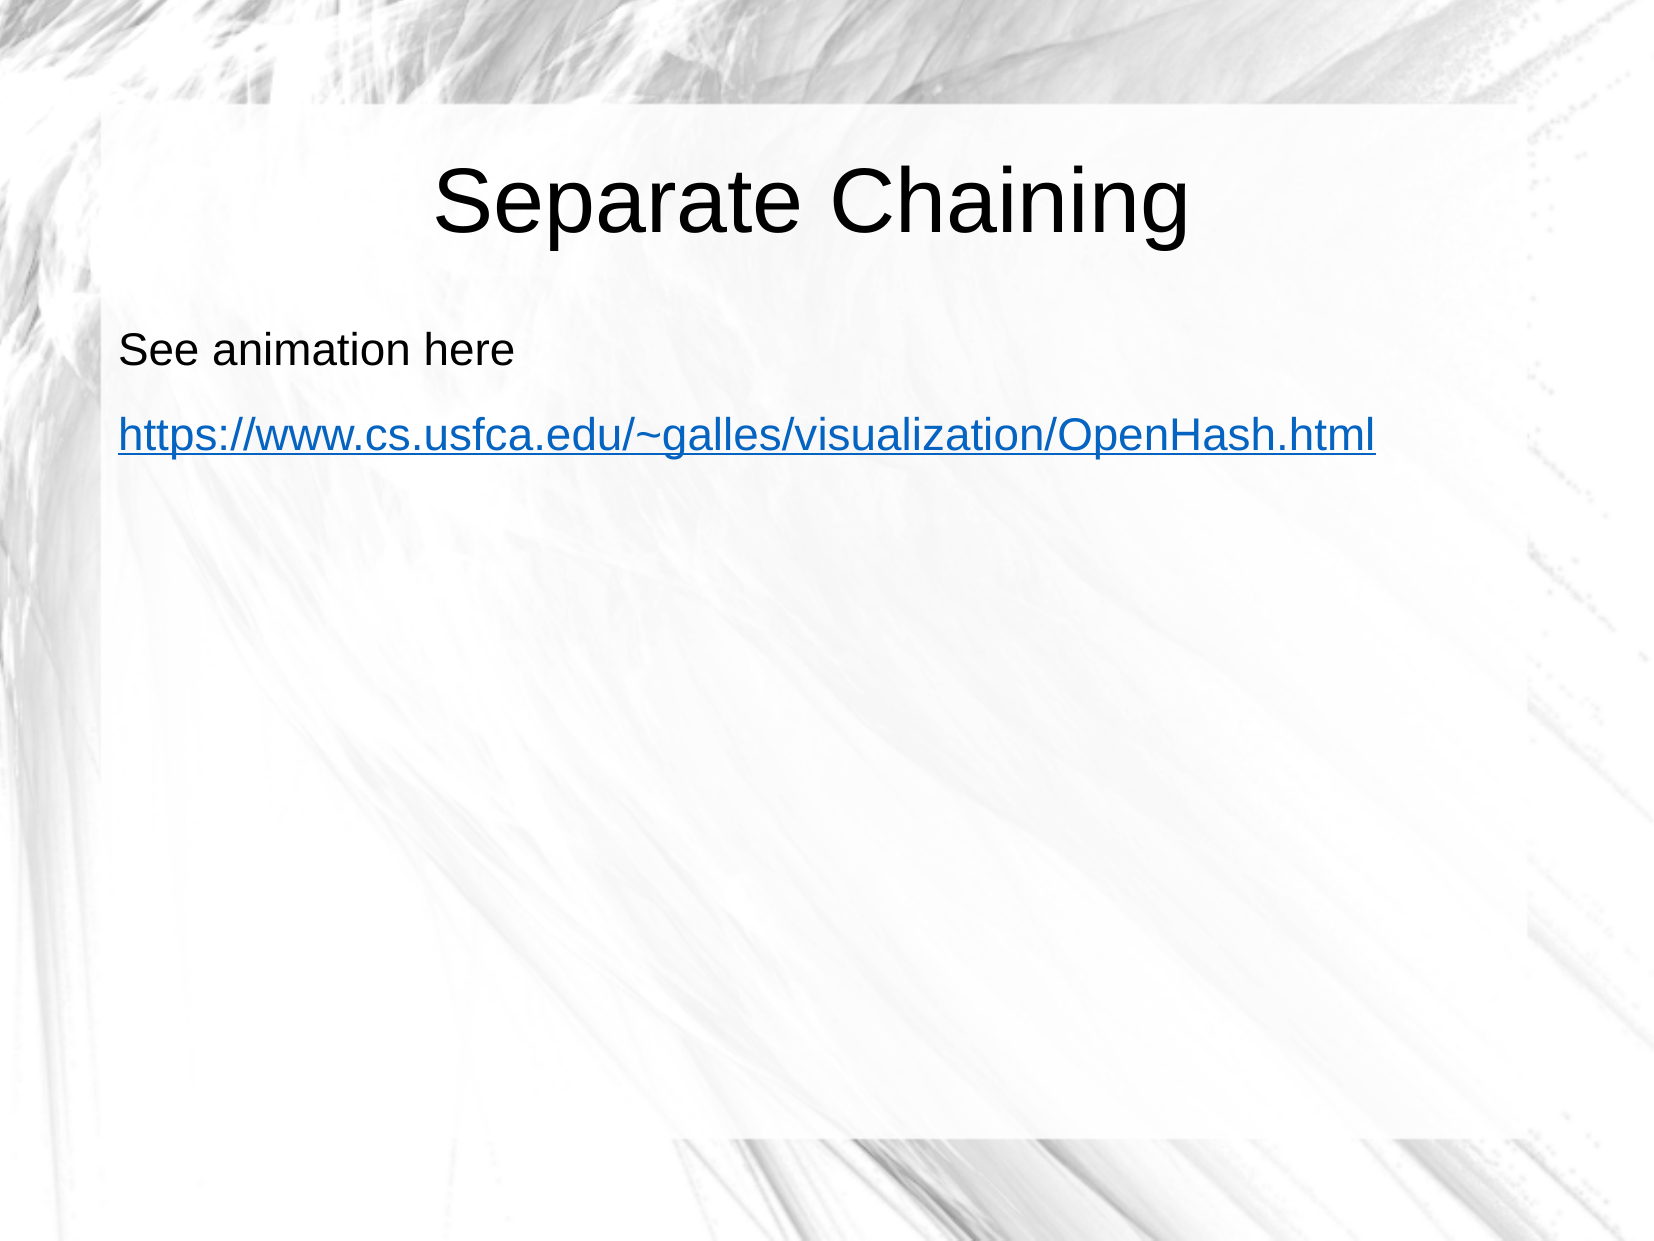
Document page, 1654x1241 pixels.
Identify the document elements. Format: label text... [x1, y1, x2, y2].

list See animation here https://www.cs.usfca.edu/~galles/visualization/OpenHash.html [118, 319, 1571, 1102]
title Separate Chaining [118, 112, 1506, 281]
picture [0, 0, 1654, 1241]
